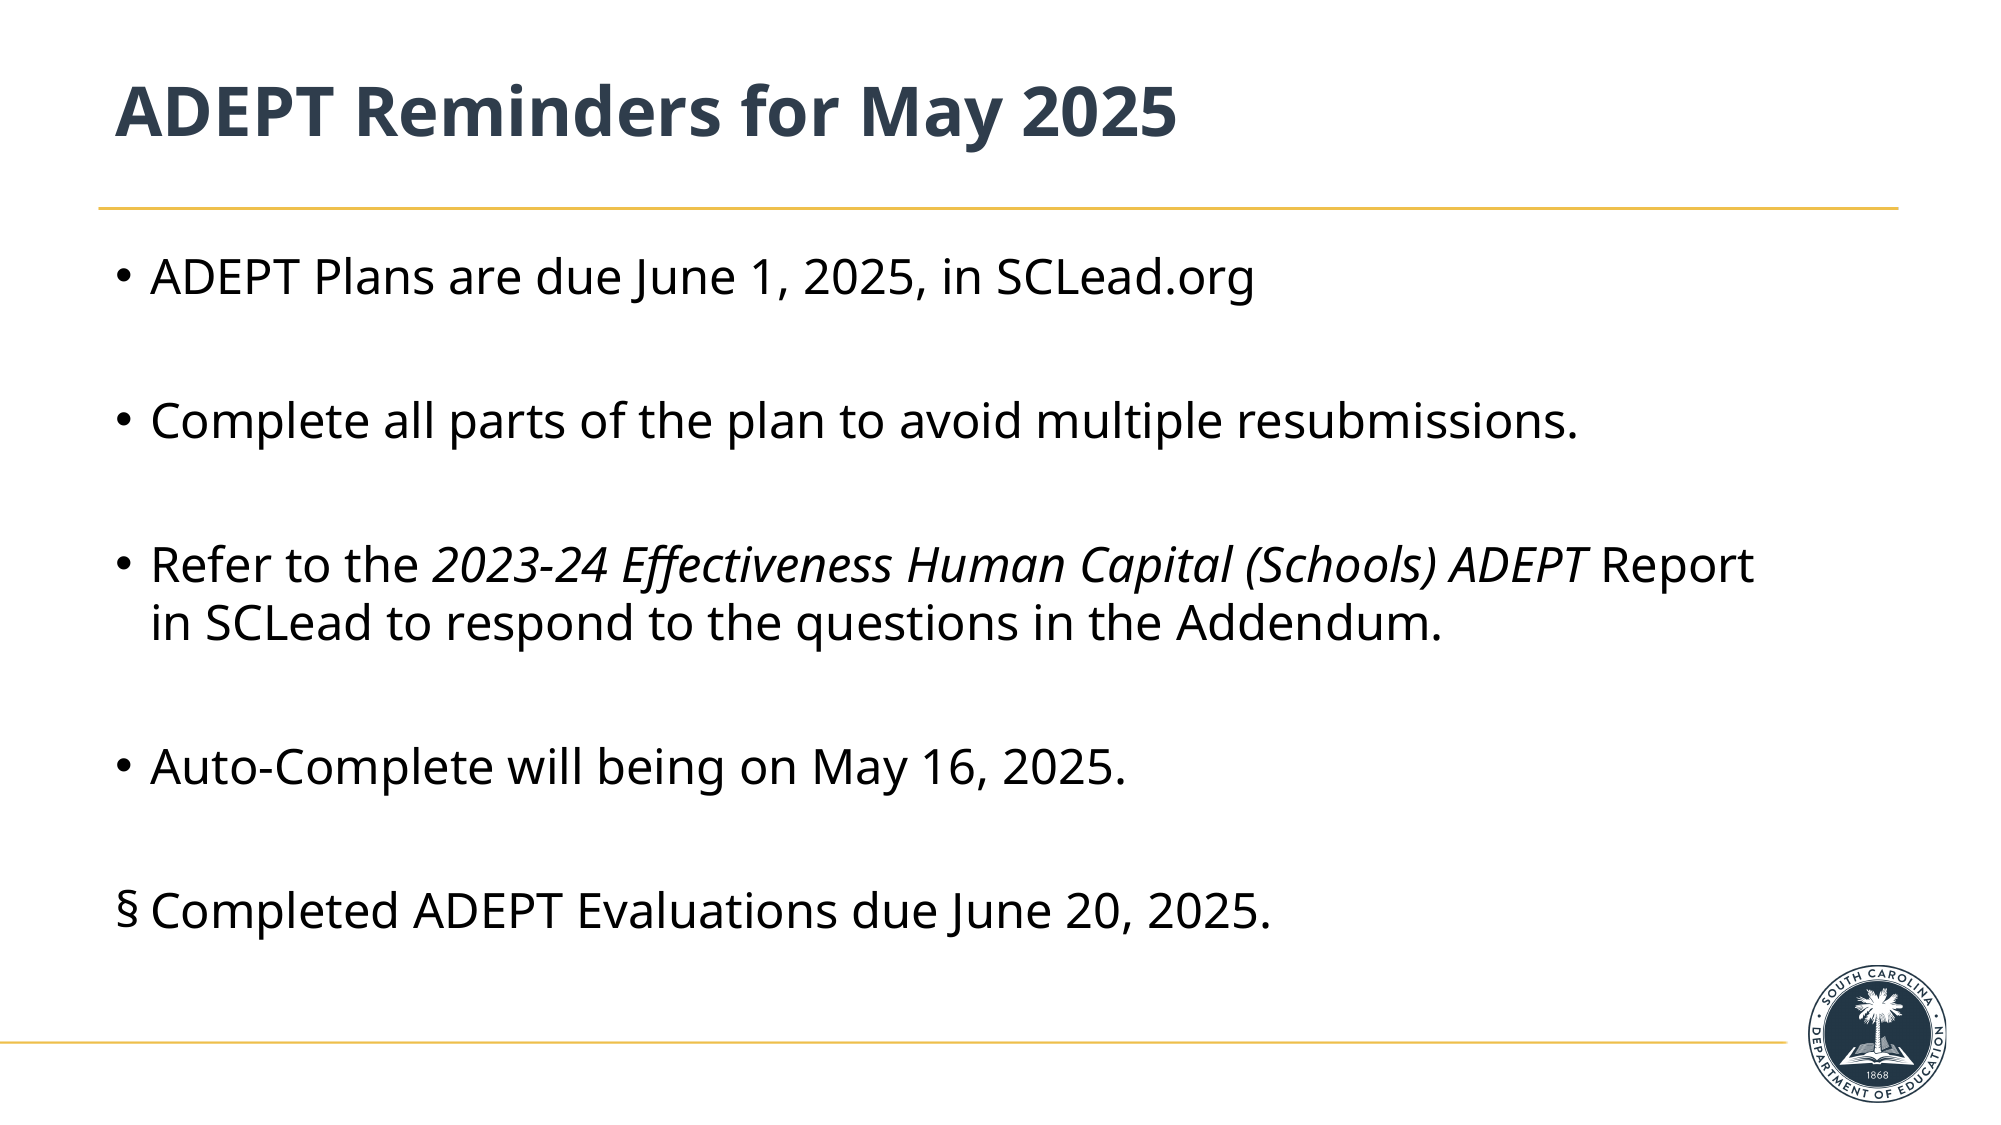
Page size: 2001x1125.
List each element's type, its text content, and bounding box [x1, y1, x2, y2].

list ADEPT Plans are due June 1, 2025, in SCLead.org Complete all parts of the plan to avoid multiple resubmissions. Refer to the 2023-24 Effectiveness Human Capital (Schools) ADEPT Report in SCLead to respond to the questions in the Addendum. Auto-Complete will being on May 16, 2025. Completed ADEPT Evaluations due June 20, 2025. [100, 237, 1900, 1023]
title ADEPT Reminders for May 2025 [100, 59, 1900, 180]
picture [1808, 965, 1947, 1103]
